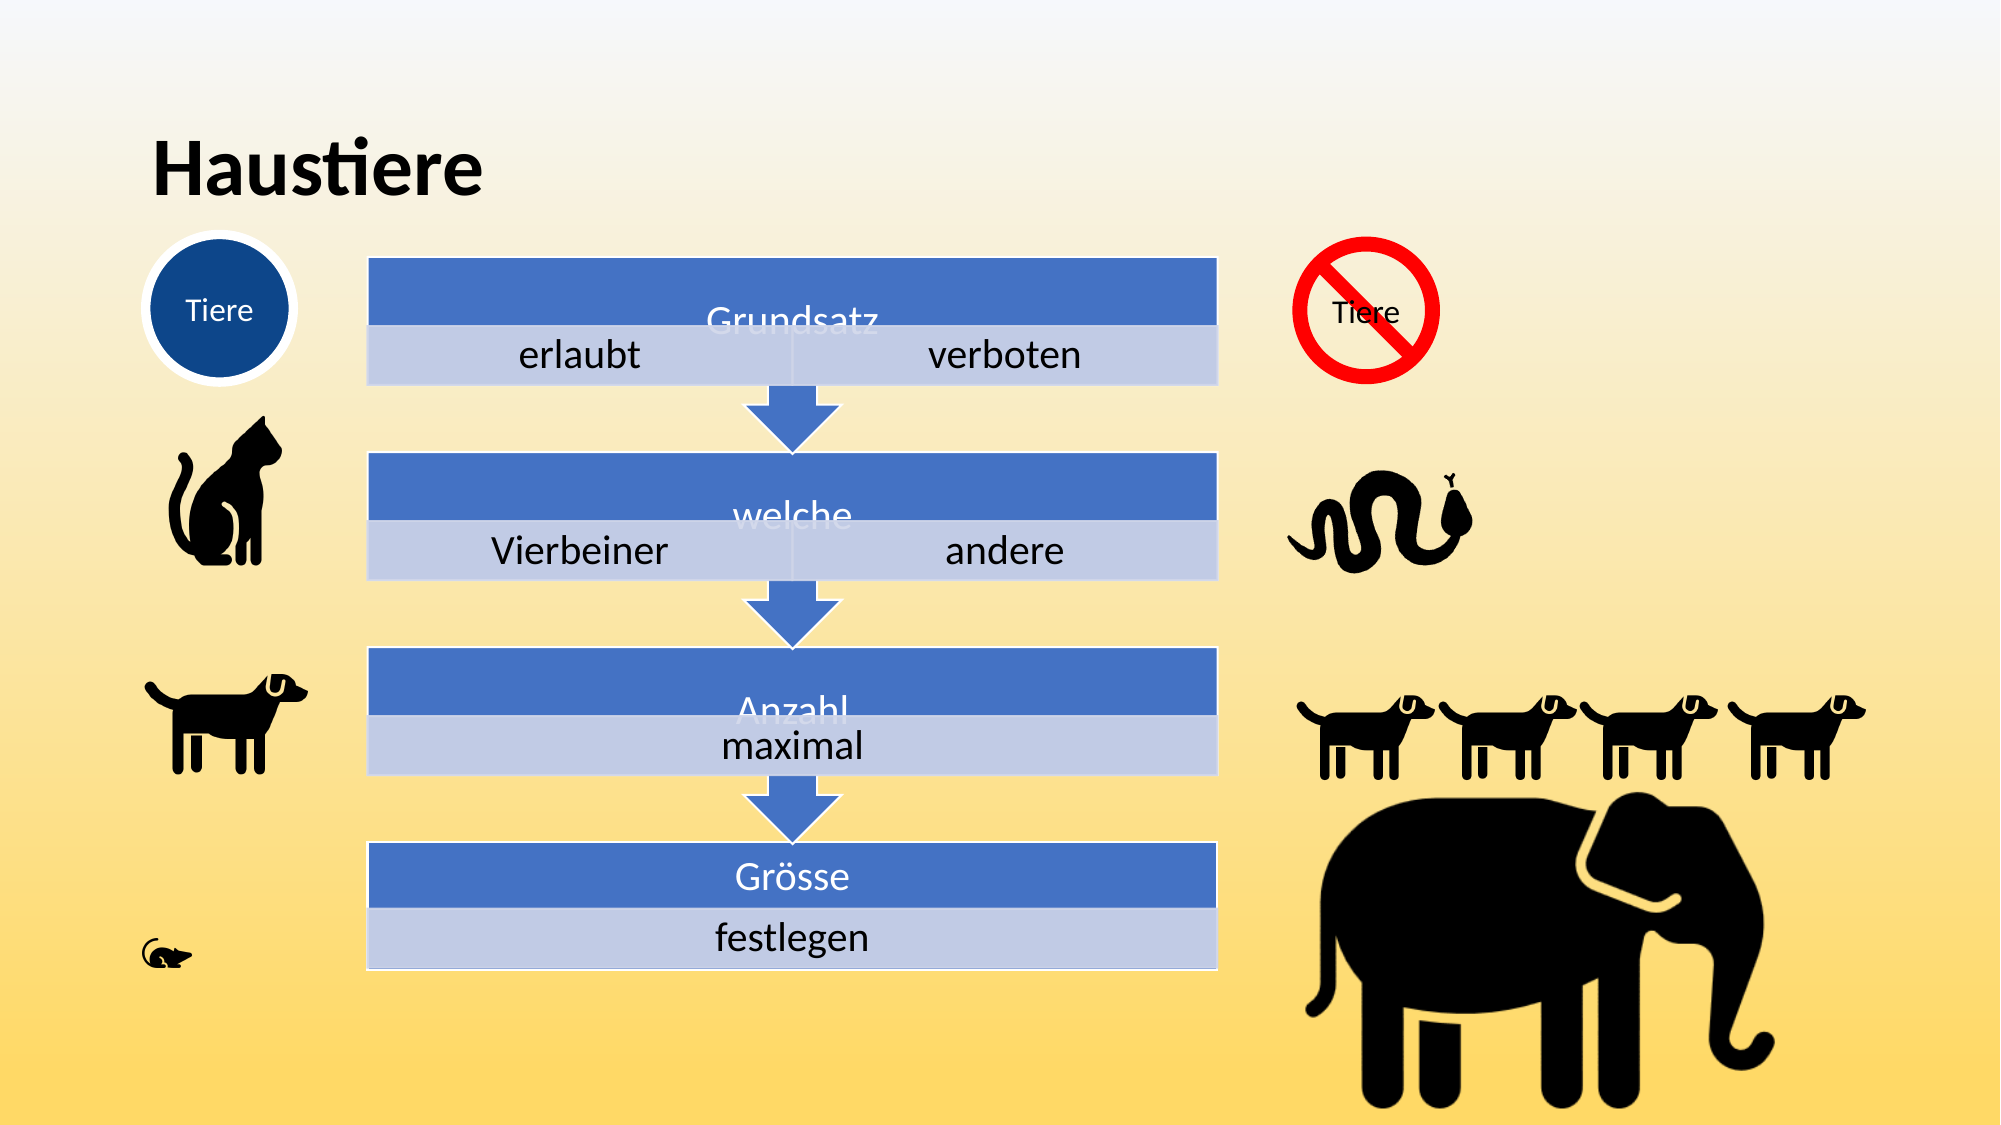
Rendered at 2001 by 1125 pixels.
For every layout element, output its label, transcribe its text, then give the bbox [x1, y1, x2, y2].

picture [137, 635, 315, 813]
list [367, 256, 1218, 971]
title Haustiere [137, 59, 1863, 278]
picture [137, 923, 197, 983]
text_box Tiere [144, 278, 295, 384]
picture [1265, 396, 1509, 640]
picture [1289, 662, 1872, 1125]
picture [137, 402, 315, 580]
text_box Tiere [1291, 235, 1442, 386]
